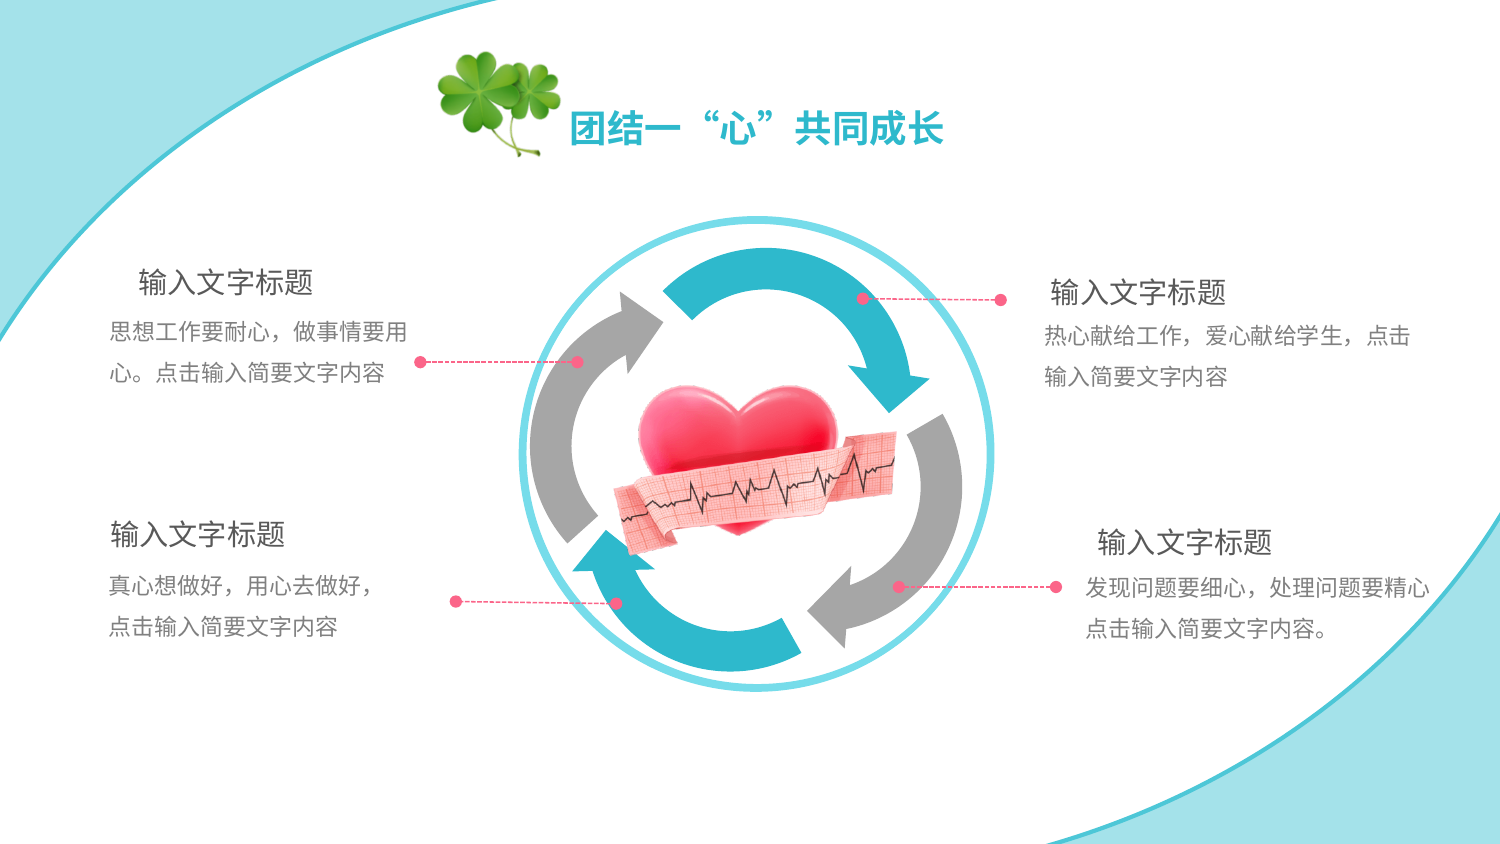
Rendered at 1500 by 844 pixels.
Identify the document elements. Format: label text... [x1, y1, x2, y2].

text_box [804, 609, 900, 651]
text_box [0, 0, 498, 343]
picture [412, 14, 597, 194]
text_box [527, 289, 666, 546]
text_box 输入文字标题 [1082, 516, 1289, 567]
text_box [521, 370, 599, 599]
text_box 输入文字标题 [123, 257, 329, 307]
text_box [570, 535, 599, 593]
text_box [583, 595, 947, 690]
text_box 发现问题要细心，处理问题要精心点击输入简要文字内容。 [1070, 552, 1466, 691]
text_box [539, 217, 935, 368]
text_box [912, 411, 965, 586]
text_box 团结一“心”共同成长 [583, 97, 964, 158]
text_box 思想工作要耐心，做事情要用心。点击输入简要文字内容 [94, 296, 426, 460]
text_box [1045, 512, 1500, 844]
picture [604, 370, 908, 601]
text_box [611, 609, 804, 674]
text_box 热心献给工作，爱心献给学生，点击输入简要文字内容 [1029, 300, 1435, 398]
text_box 真心想做好，用心去做好， 点击输入简要文字内容 [94, 550, 425, 689]
text_box [888, 309, 994, 586]
text_box [660, 245, 932, 397]
text_box 输入文字标题 [95, 508, 301, 559]
text_box 输入文字标题 [1036, 266, 1242, 317]
